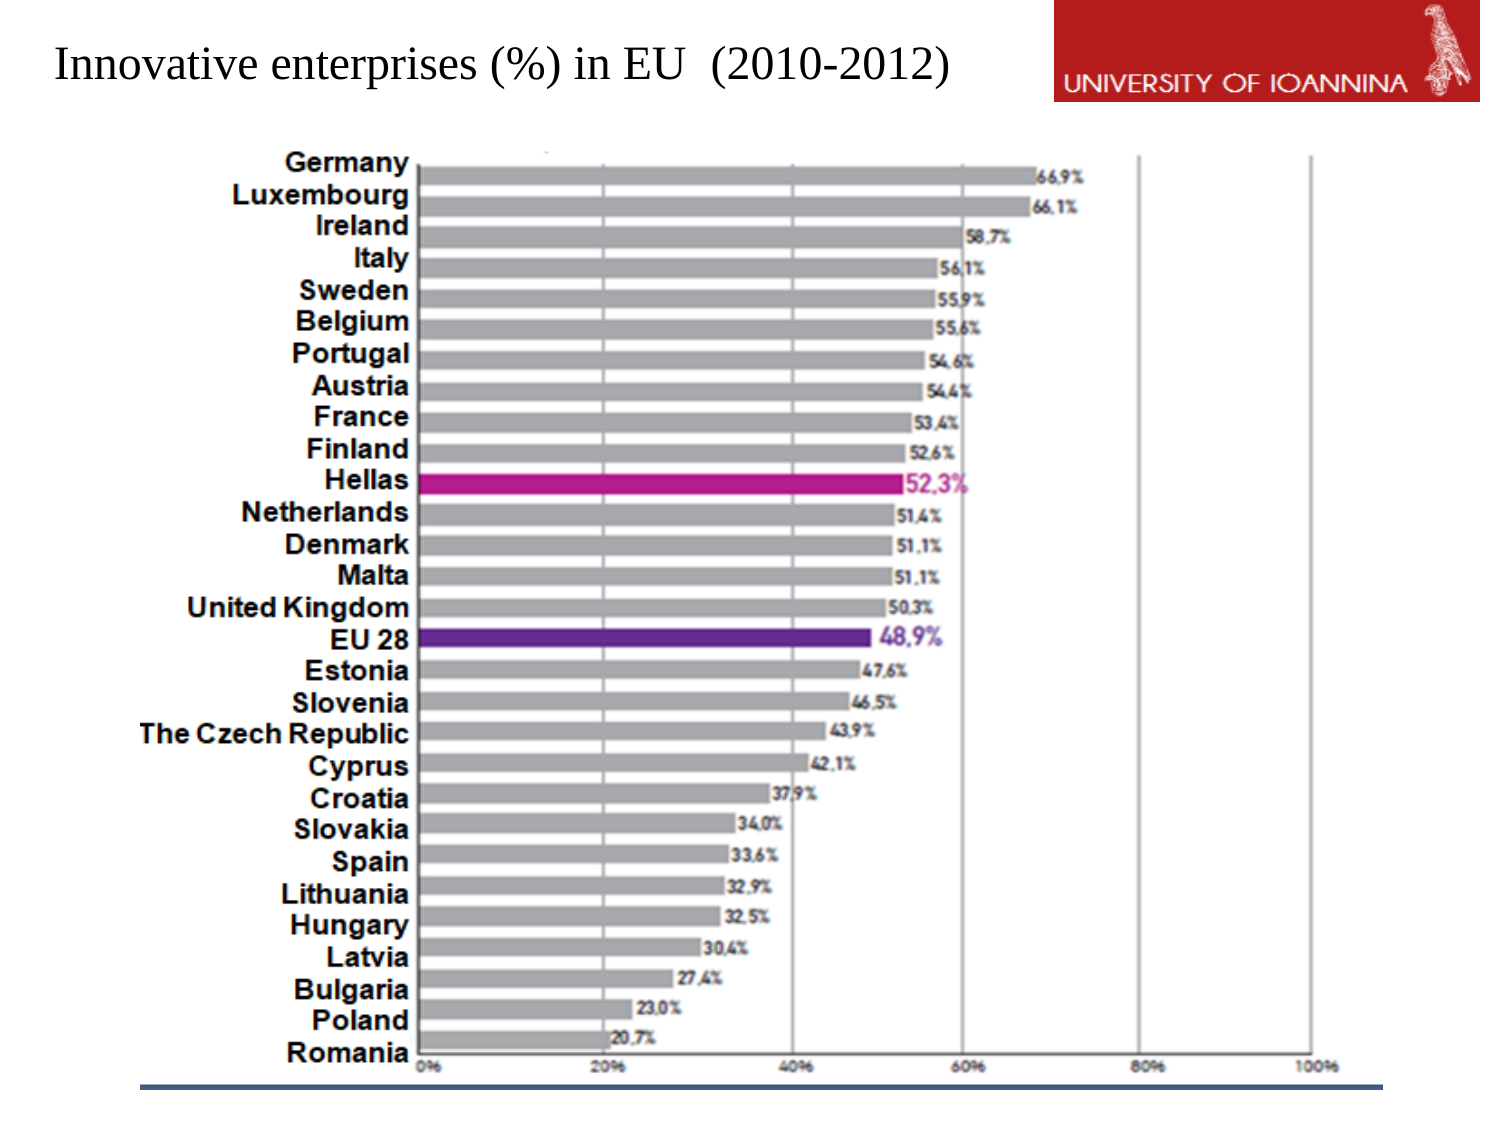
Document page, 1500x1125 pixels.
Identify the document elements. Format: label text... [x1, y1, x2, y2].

title Innovative enterprises (%) in EU (2010-2012) [34, 23, 972, 97]
picture [140, 116, 1383, 1090]
picture [1054, 0, 1481, 102]
